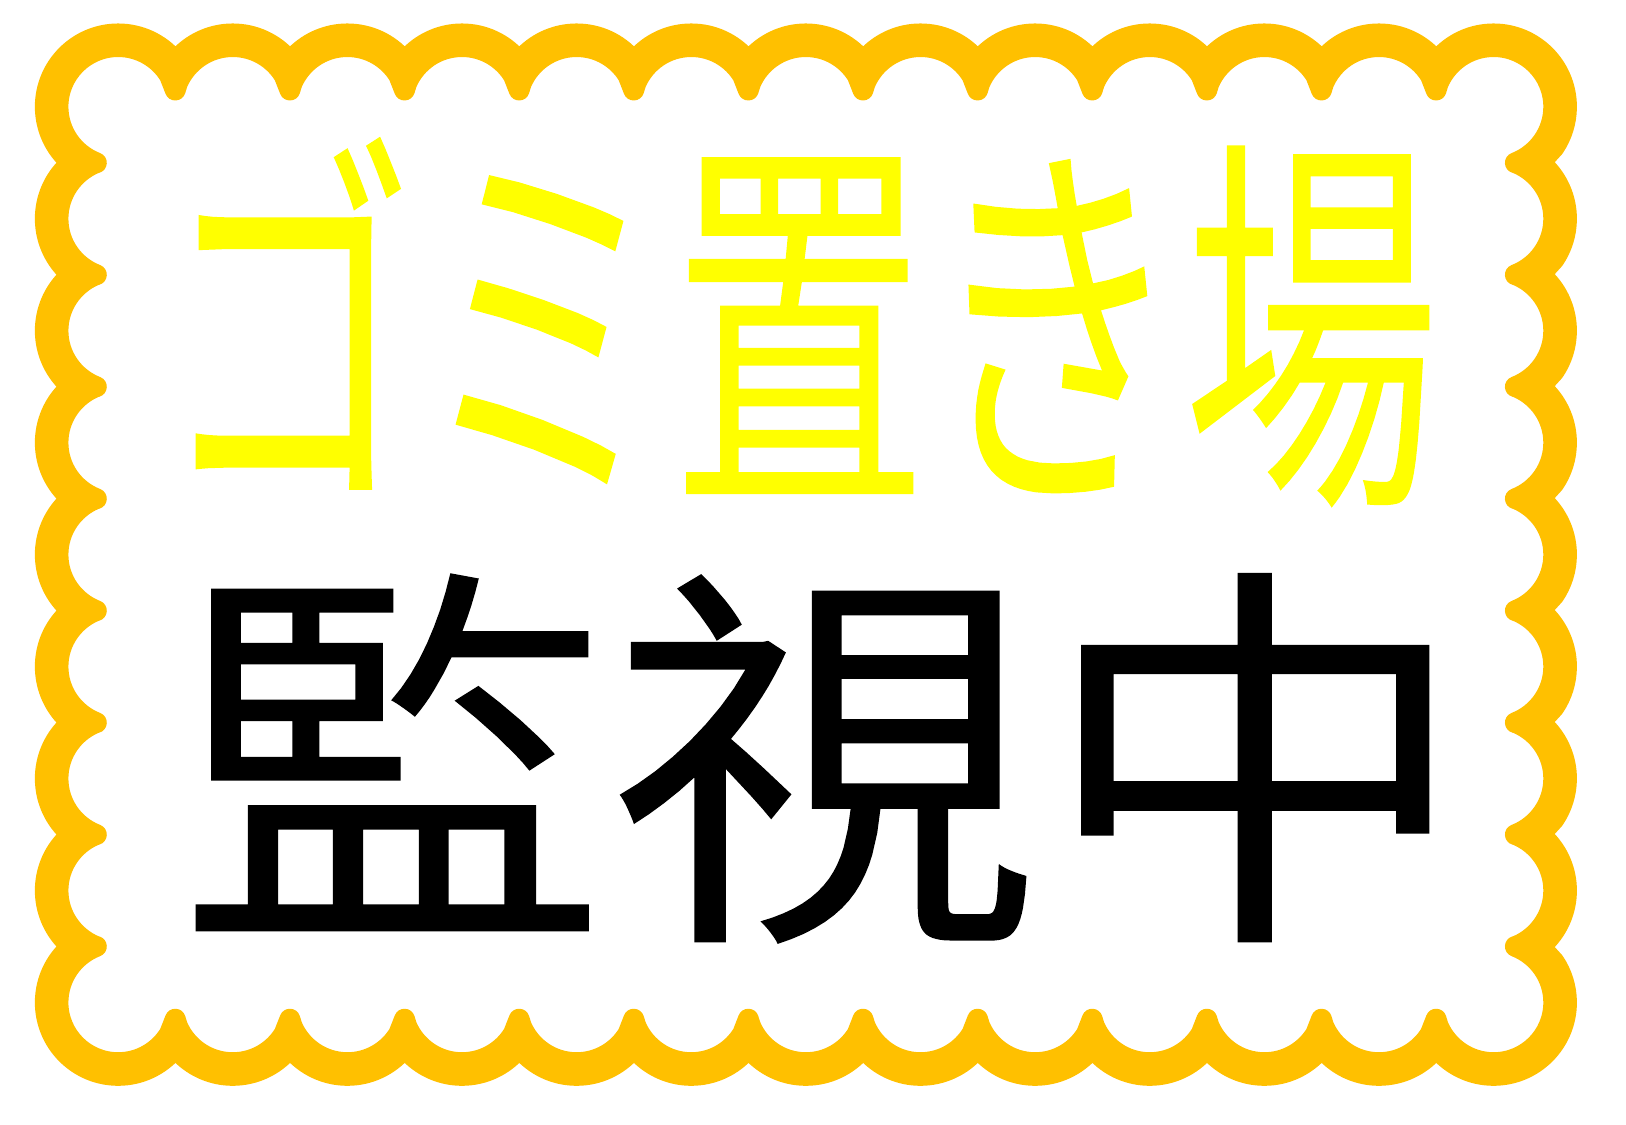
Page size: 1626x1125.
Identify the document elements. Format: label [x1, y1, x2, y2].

text_box [43, 31, 1569, 1078]
